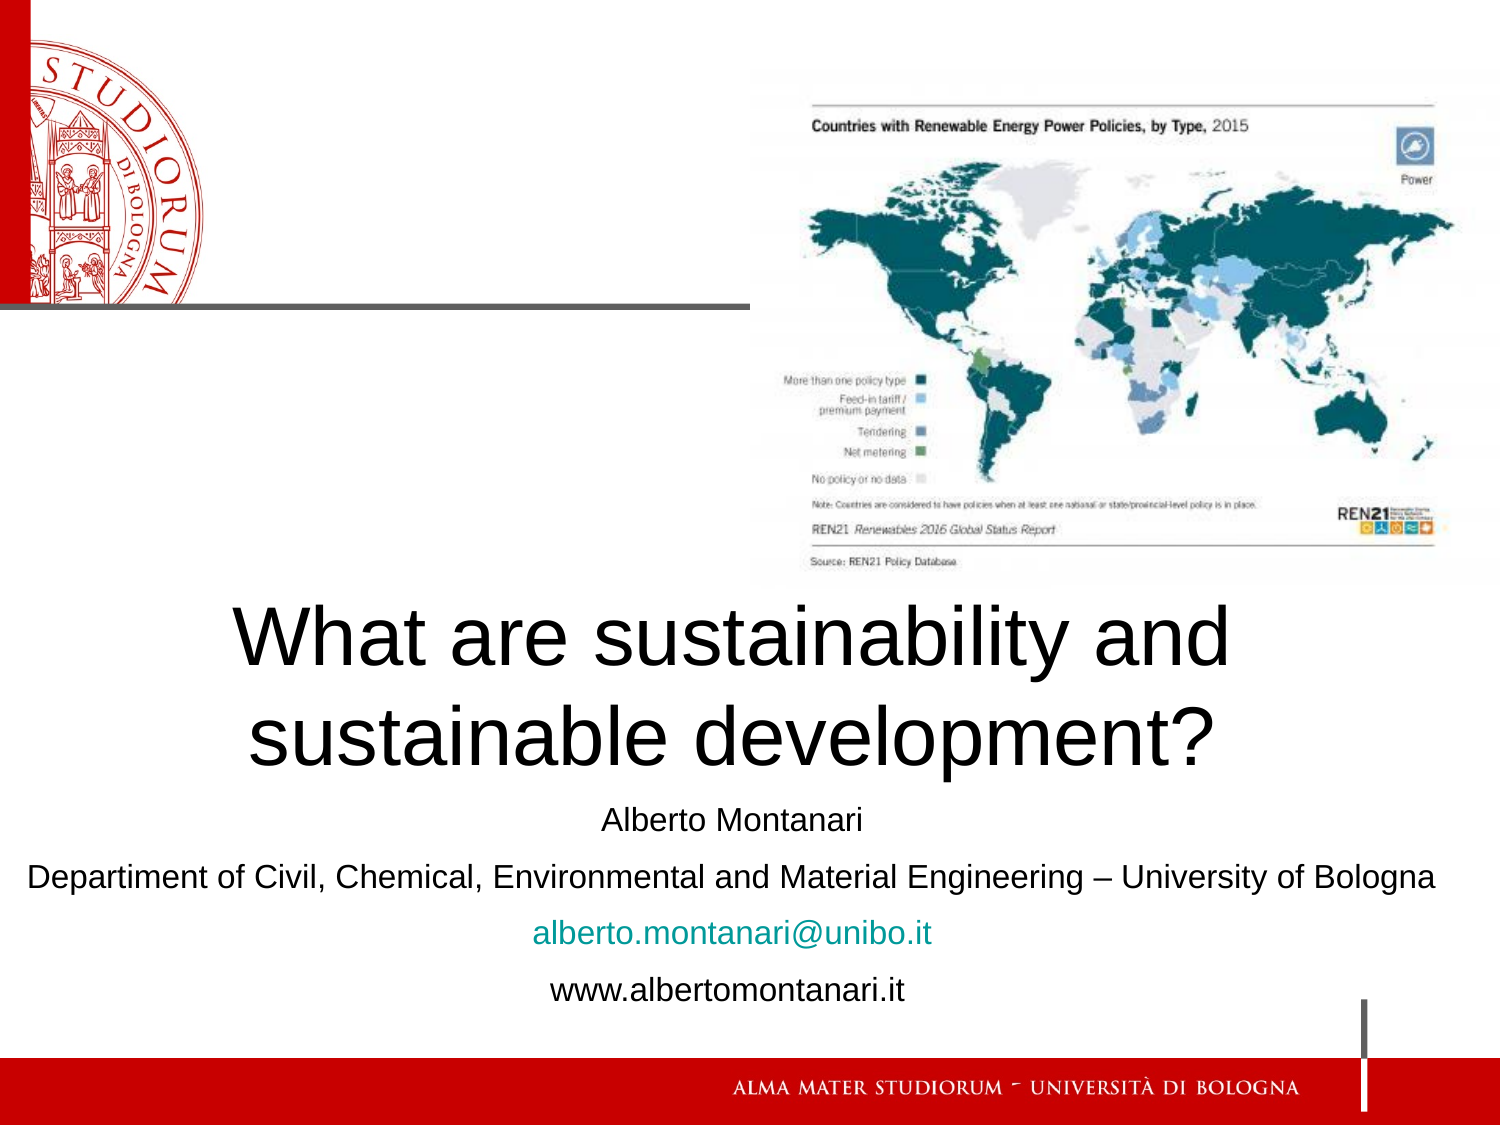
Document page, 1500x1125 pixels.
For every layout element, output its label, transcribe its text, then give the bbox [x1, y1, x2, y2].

picture [0, 1058, 1500, 1125]
text_box What are sustainability and sustainable development? Alberto Montanari Departiment of Civil, Chemical, Environmental and Material Engineering – University of Bologna alberto.montanari@unibo.it www.albertomontanari.it [0, 432, 1465, 1016]
picture [749, 58, 1500, 589]
picture [31, 34, 212, 303]
